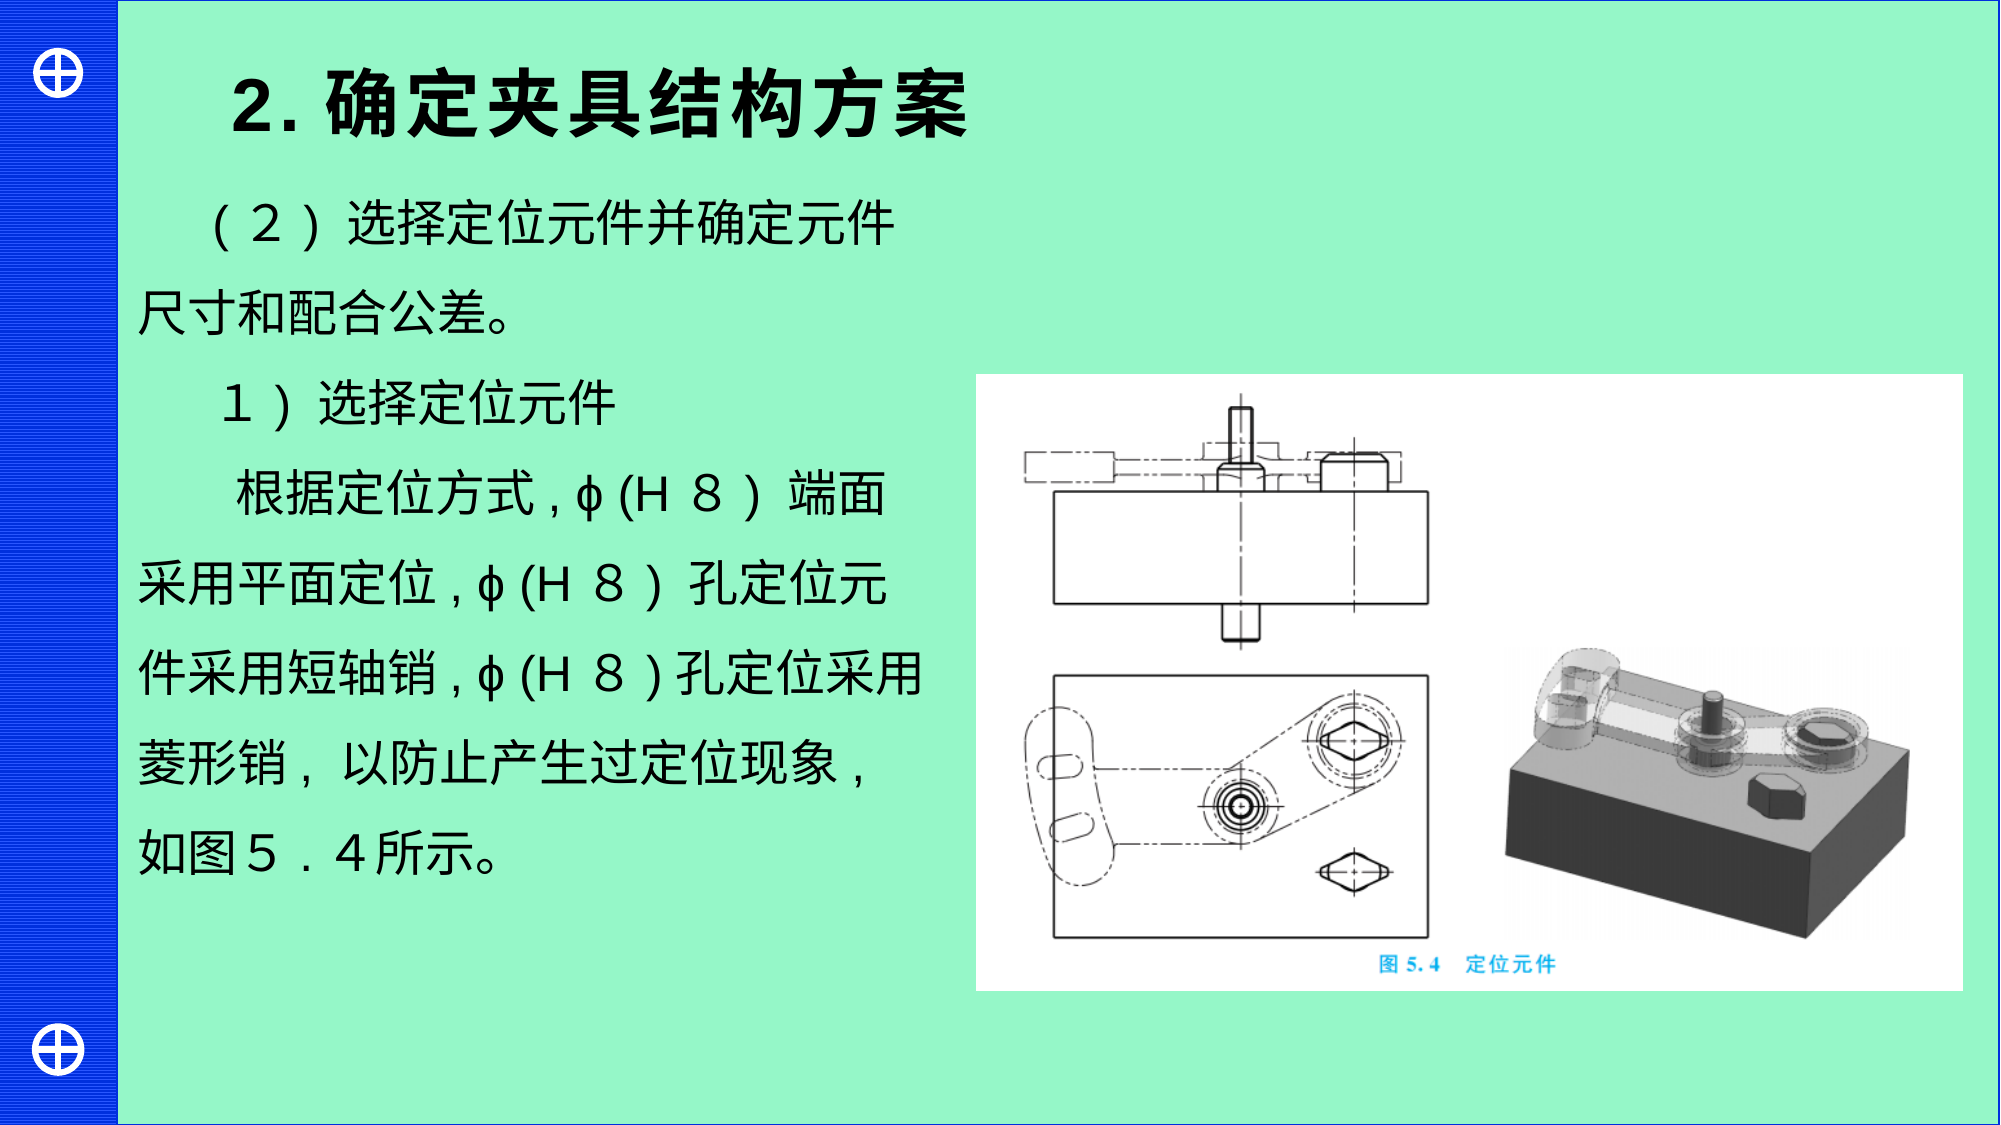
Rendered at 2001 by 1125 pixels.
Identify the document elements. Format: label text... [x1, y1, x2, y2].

picture [976, 374, 1963, 991]
text_box 2.确定夹具结构方案 [135, 32, 1423, 155]
